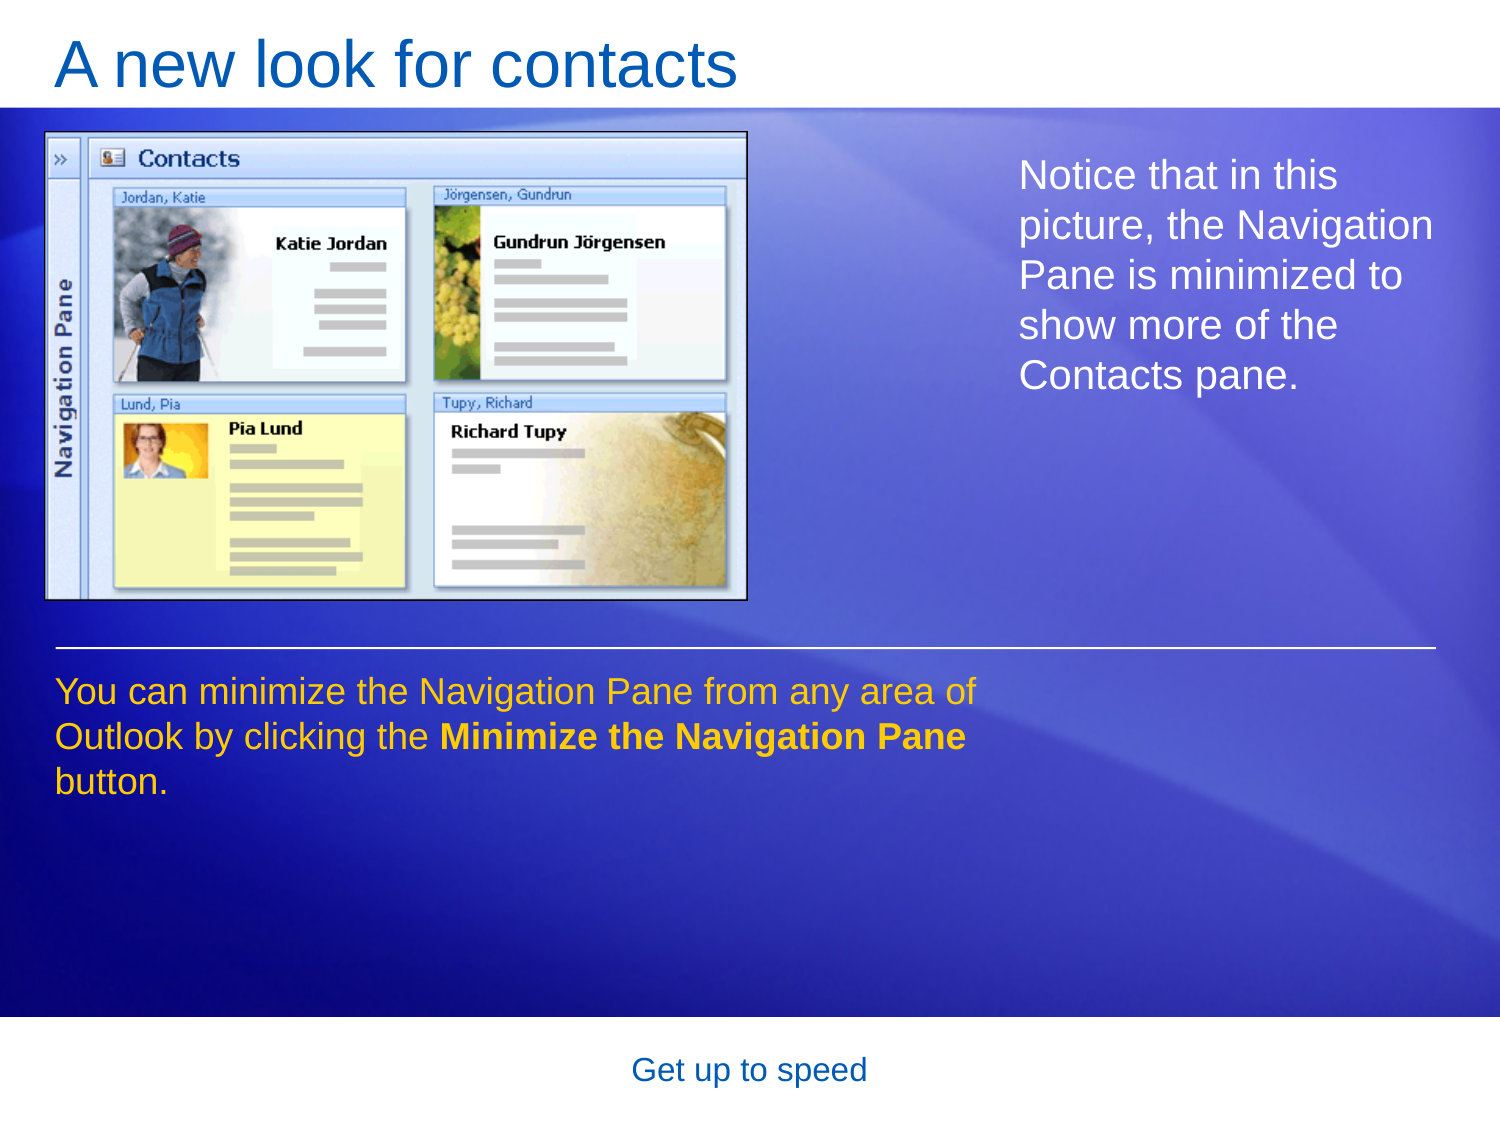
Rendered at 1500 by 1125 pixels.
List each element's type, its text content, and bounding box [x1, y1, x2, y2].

text_box Notice that in this picture, the Navigation Pane is minimized to show more of the Contacts pane. [1003, 140, 1454, 594]
picture [0, 108, 1500, 1017]
text_box You can minimize the Navigation Pane from any area of Outlook by clicking the Minimize the Navigation Pane button. [39, 659, 1014, 978]
title A new look for contacts [39, 10, 1500, 112]
footer Get up to speed [445, 1016, 1055, 1096]
